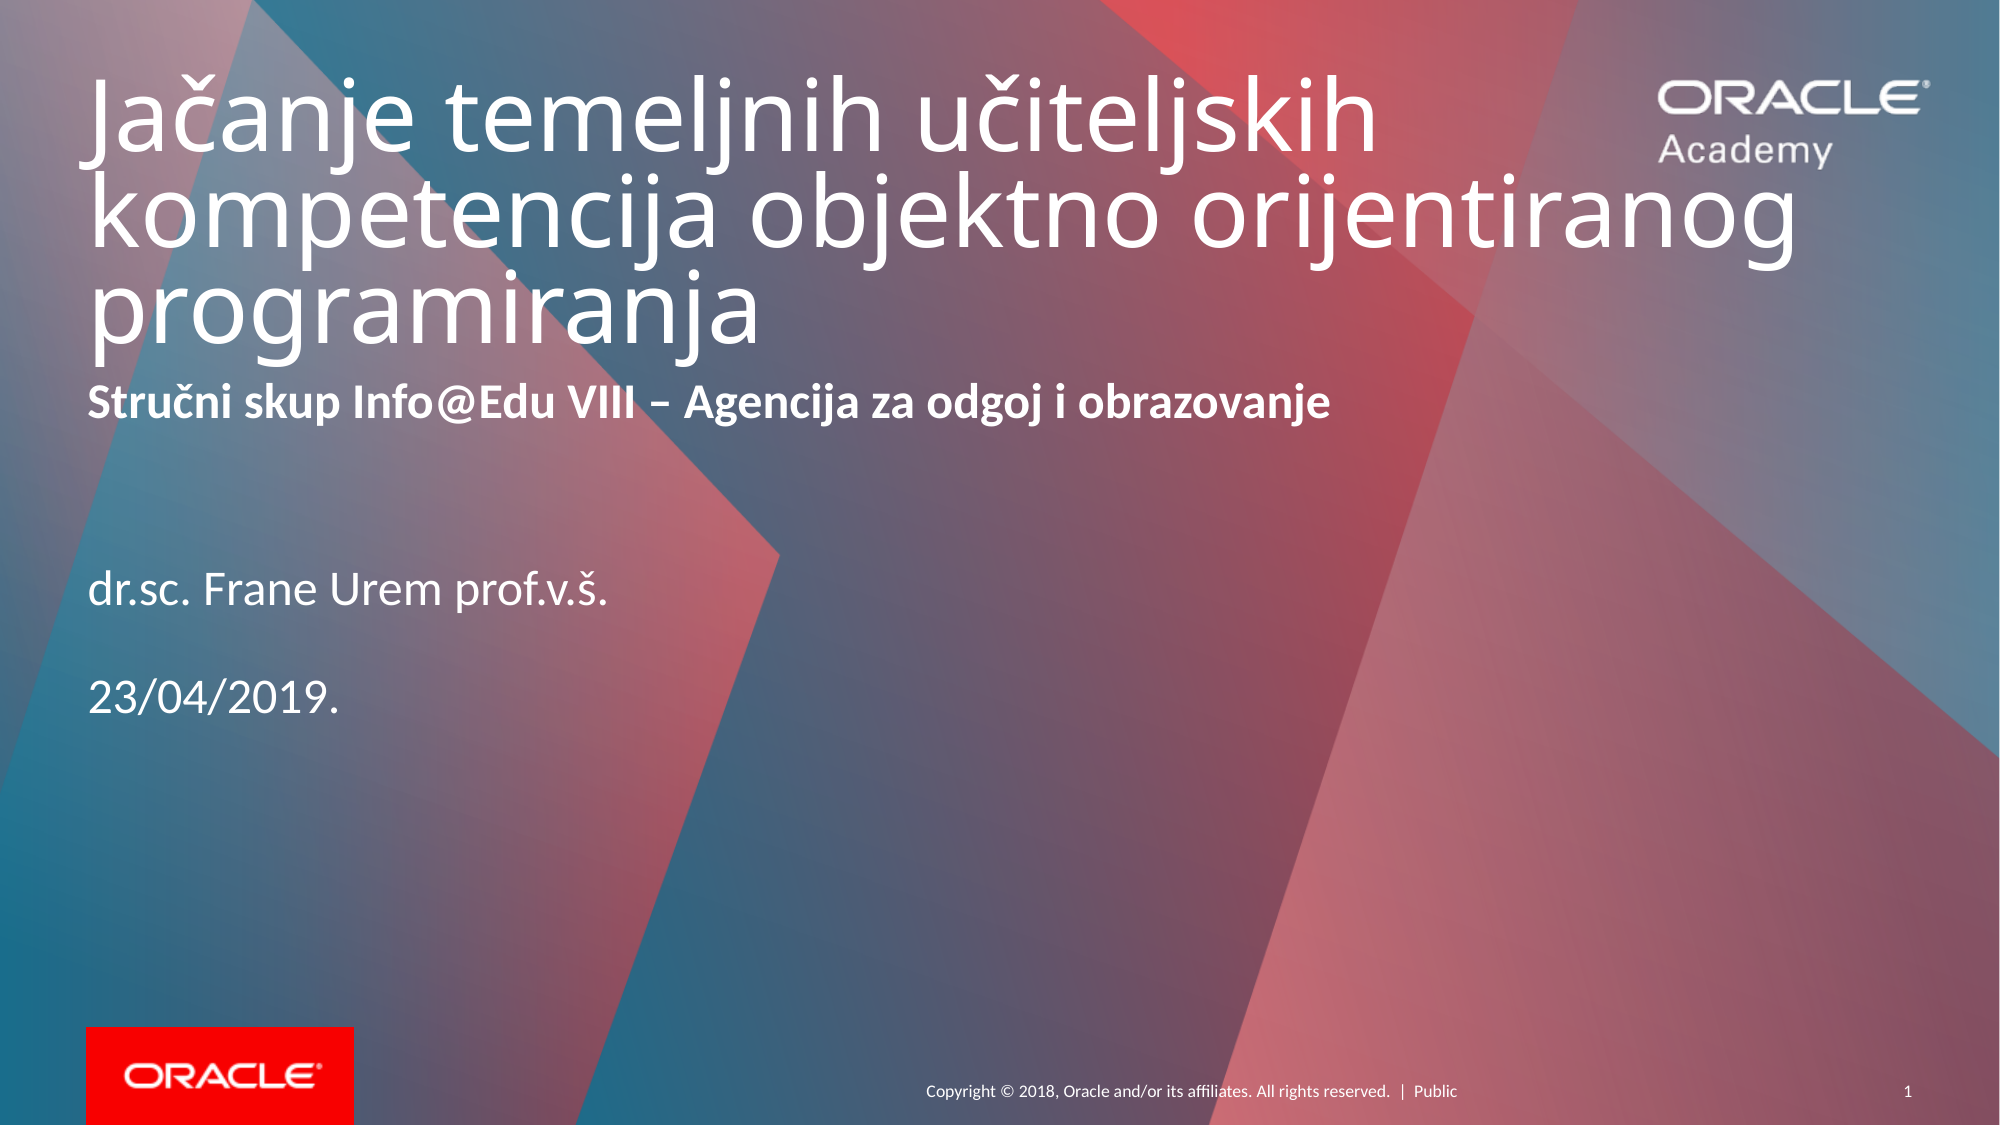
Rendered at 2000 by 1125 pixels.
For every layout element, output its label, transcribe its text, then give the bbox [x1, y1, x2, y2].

footer Public [1414, 1075, 1857, 1106]
slide_number 1 [1857, 1075, 1913, 1106]
picture [0, 0, 2000, 1125]
list dr.sc. Frane Urem prof.v.š. 23/04/2019. [87, 562, 1913, 975]
title Jačanje temeljnih učiteljskih kompetencija objektno orijentiranog programiranja [87, 121, 1913, 363]
subtitle Stručni skup Info@Edu VIII – Agencija za odgoj i obrazovanje [87, 375, 1913, 525]
